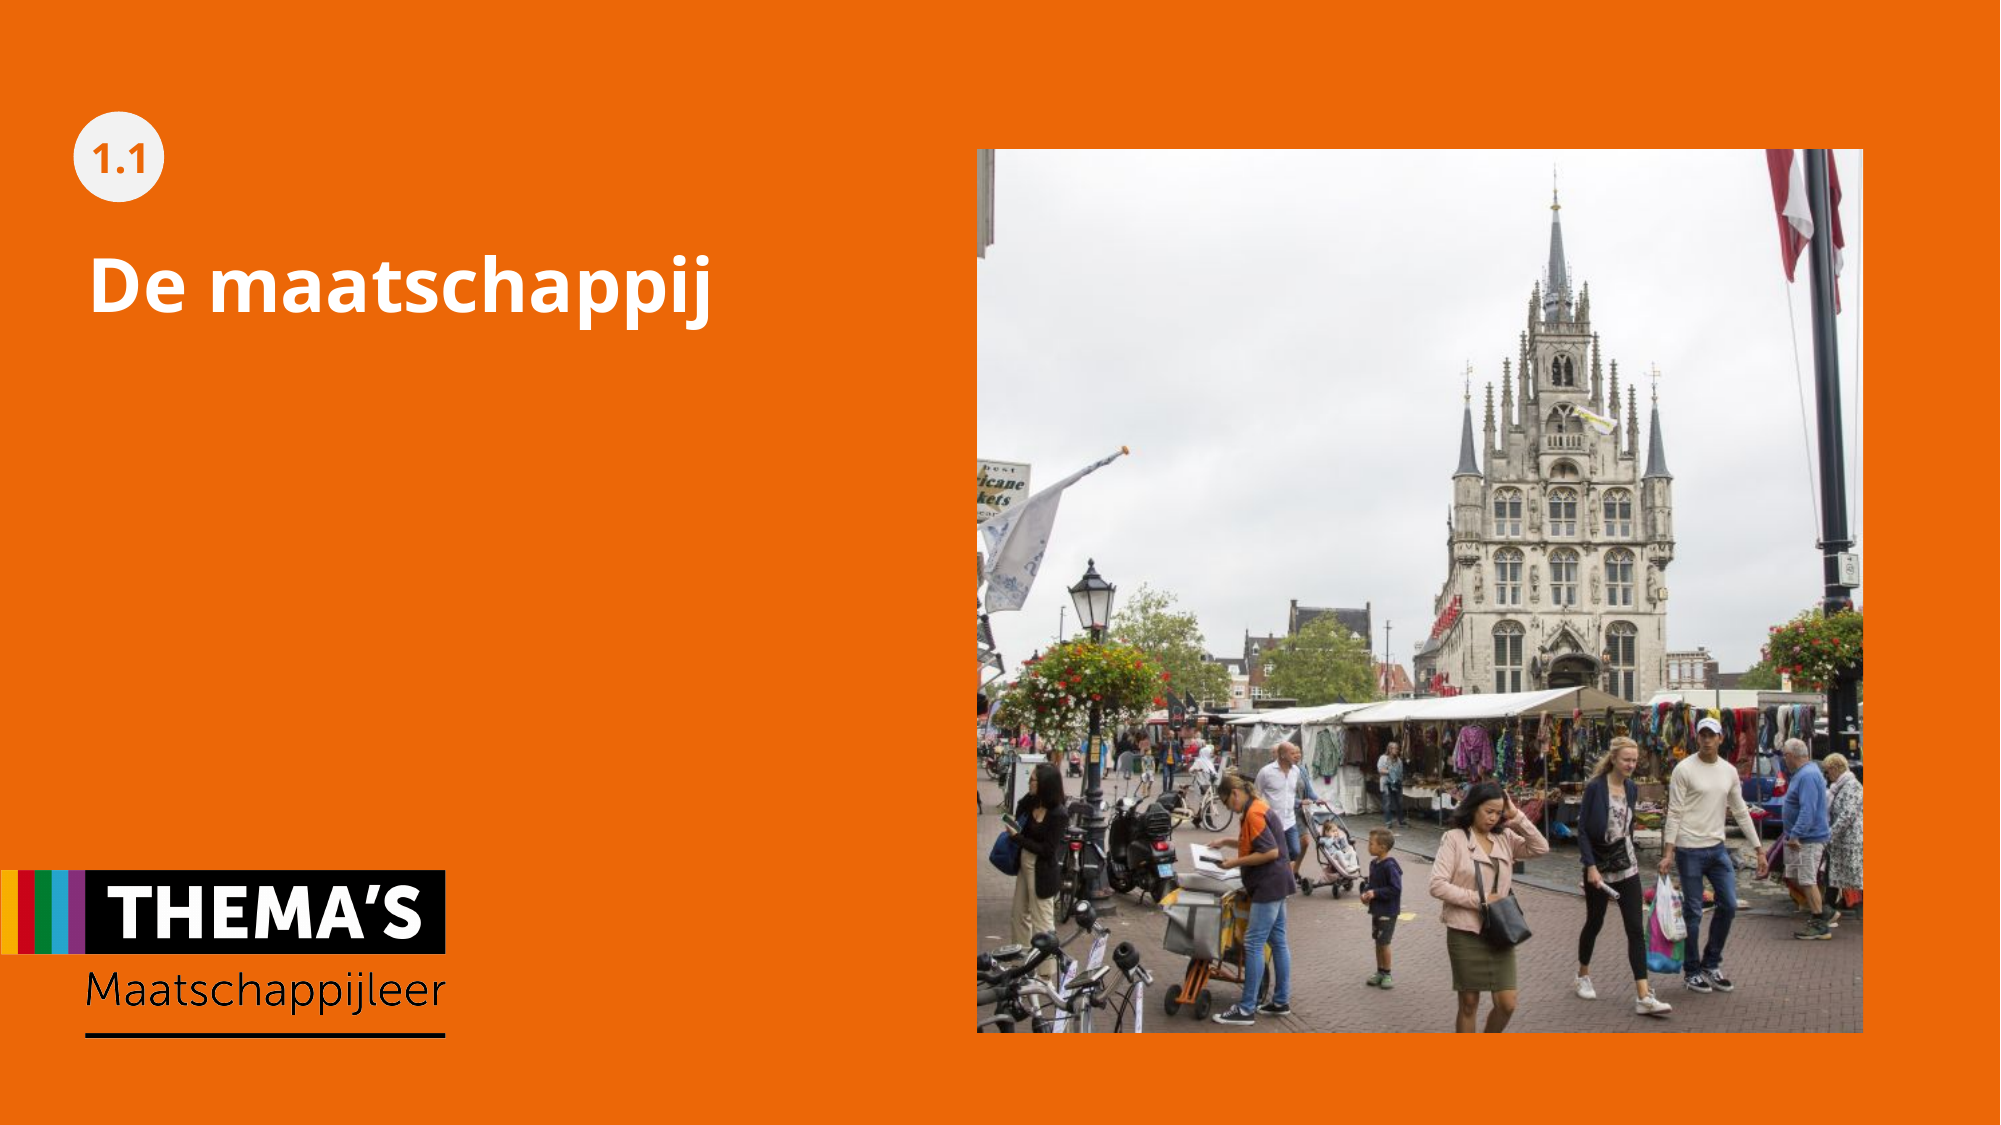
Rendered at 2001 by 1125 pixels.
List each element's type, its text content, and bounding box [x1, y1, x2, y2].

picture [977, 149, 1864, 1036]
list De maatschappij [72, 240, 928, 769]
picture [0, 786, 474, 1125]
title 1.1 [71, 102, 170, 190]
